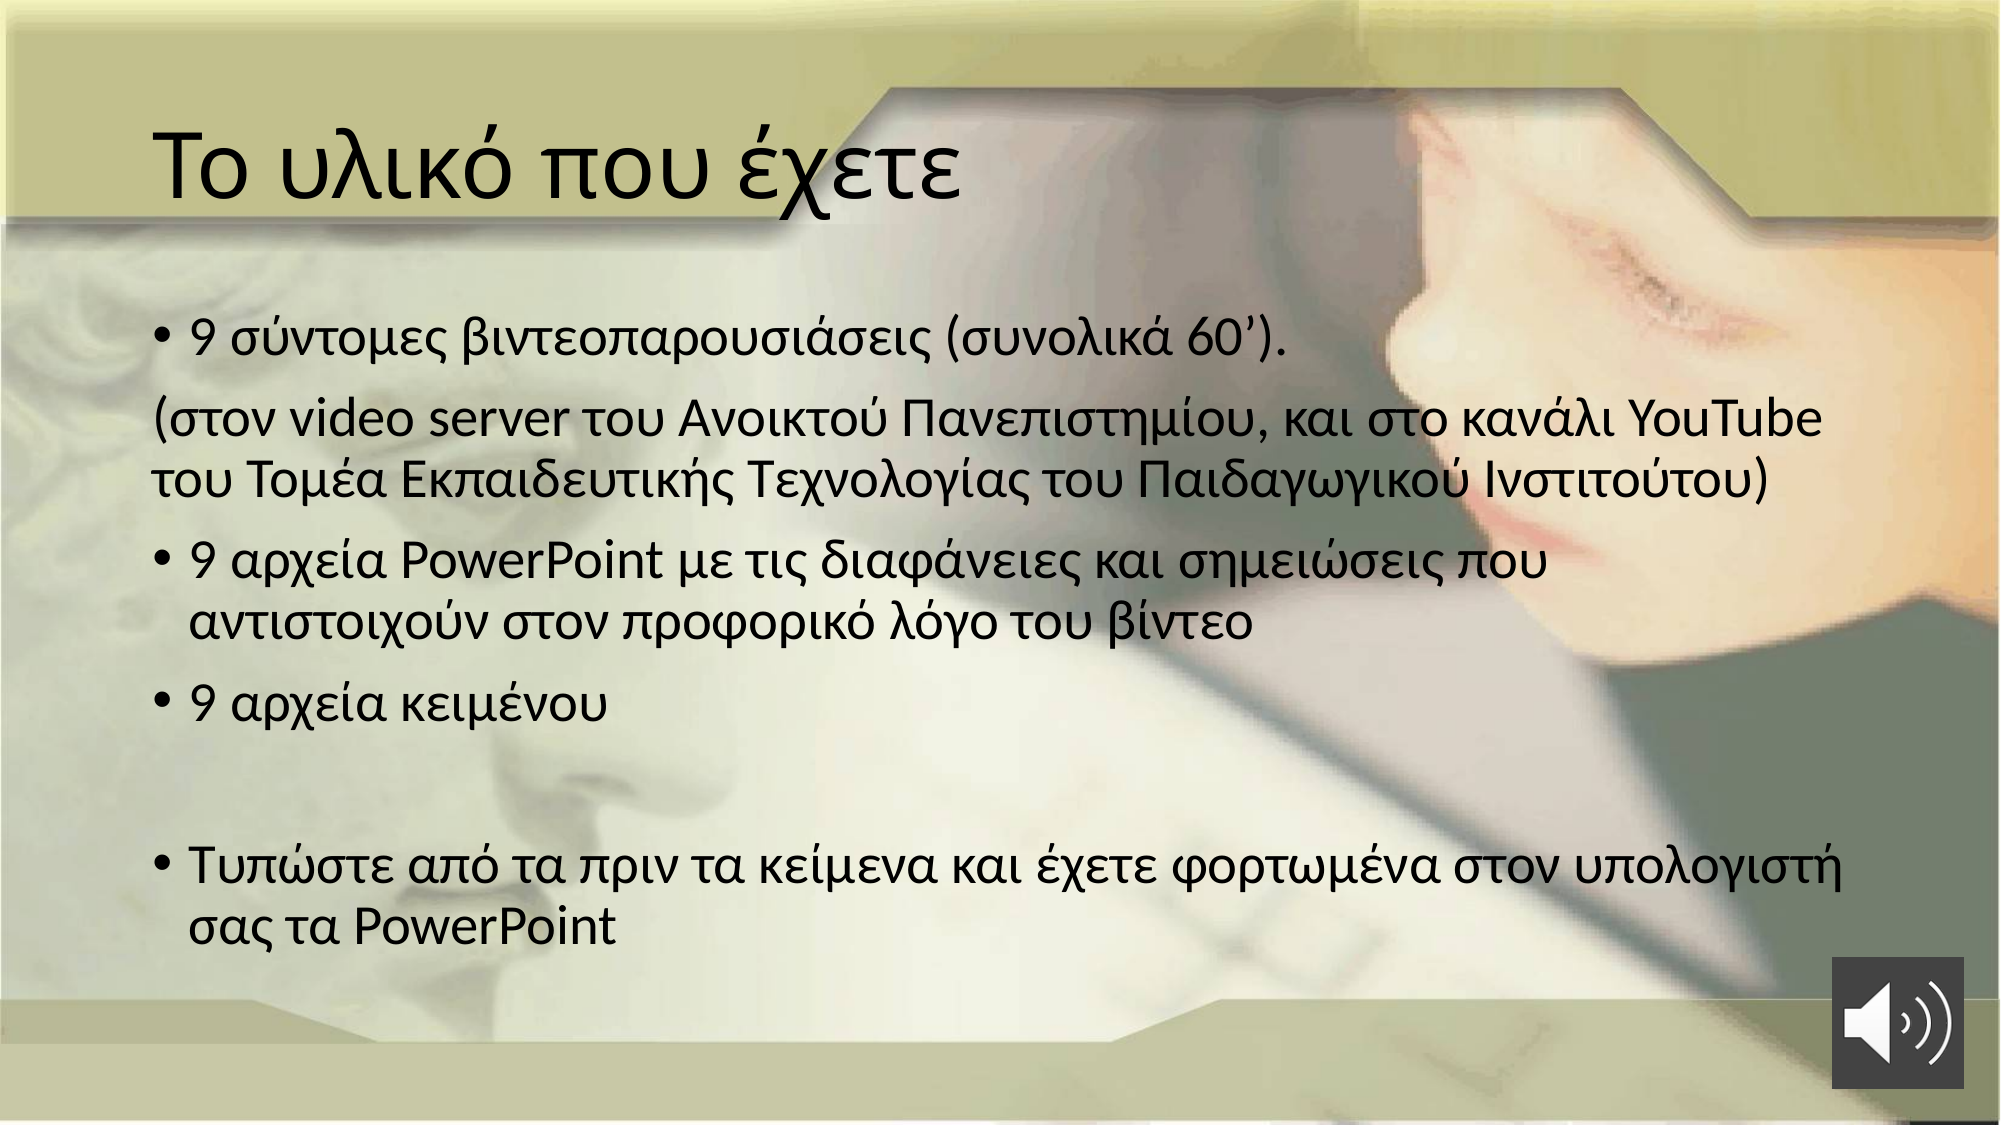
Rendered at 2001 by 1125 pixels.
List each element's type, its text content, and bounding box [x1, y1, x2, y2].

list 9 σύντομες βιντεοπαρουσιάσεις (συνολικά 60’). (στον video server του Ανοικτού Πανεπιστημίου, και στο κανάλι YouTube του Τομέα Εκπαιδευτικής Τεχνολογίας του Παιδαγωγικού Ινστιτούτου) 9 αρχεία PowerPoint με τις διαφάνειες και σημειώσεις που αντιστοιχούν στον προφορικό λόγο του βίντεο 9 αρχεία κειμένου Τυπώστε από τα πριν τα κείμενα και έχετε φορτωμένα στον υπολογιστή σας τα PowerPoint [137, 299, 1863, 1014]
picture [0, 0, 2001, 1125]
title Το υλικό που έχετε [137, 59, 1863, 278]
